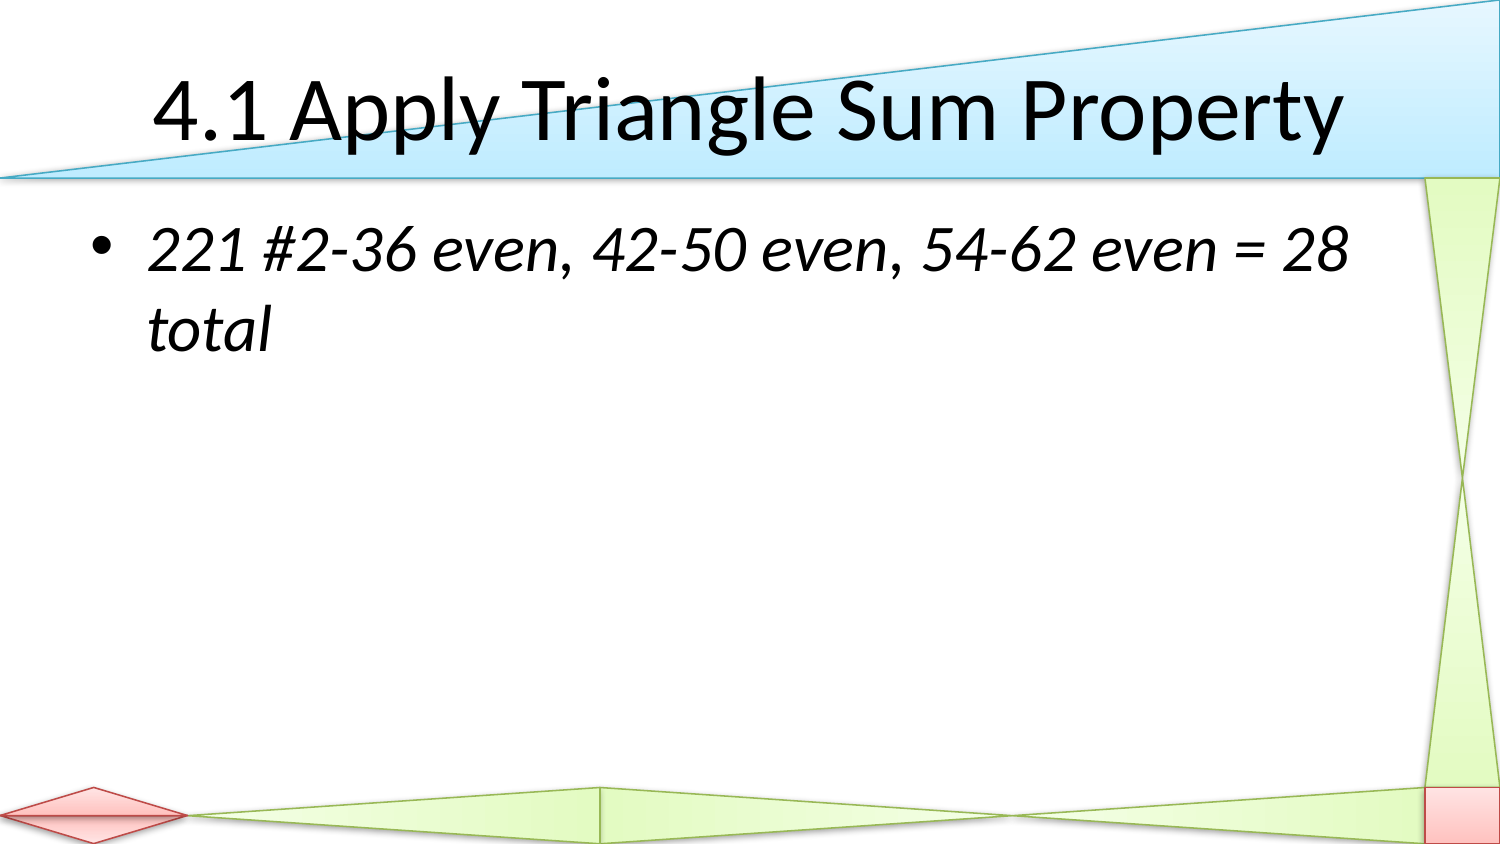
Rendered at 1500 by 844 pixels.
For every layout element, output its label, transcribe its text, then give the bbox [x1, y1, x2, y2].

list 221 #2-36 even, 42-50 even, 54-62 even = 28 total [75, 196, 1425, 754]
title 4.1 Apply Triangle Sum Property [75, 33, 1425, 175]
